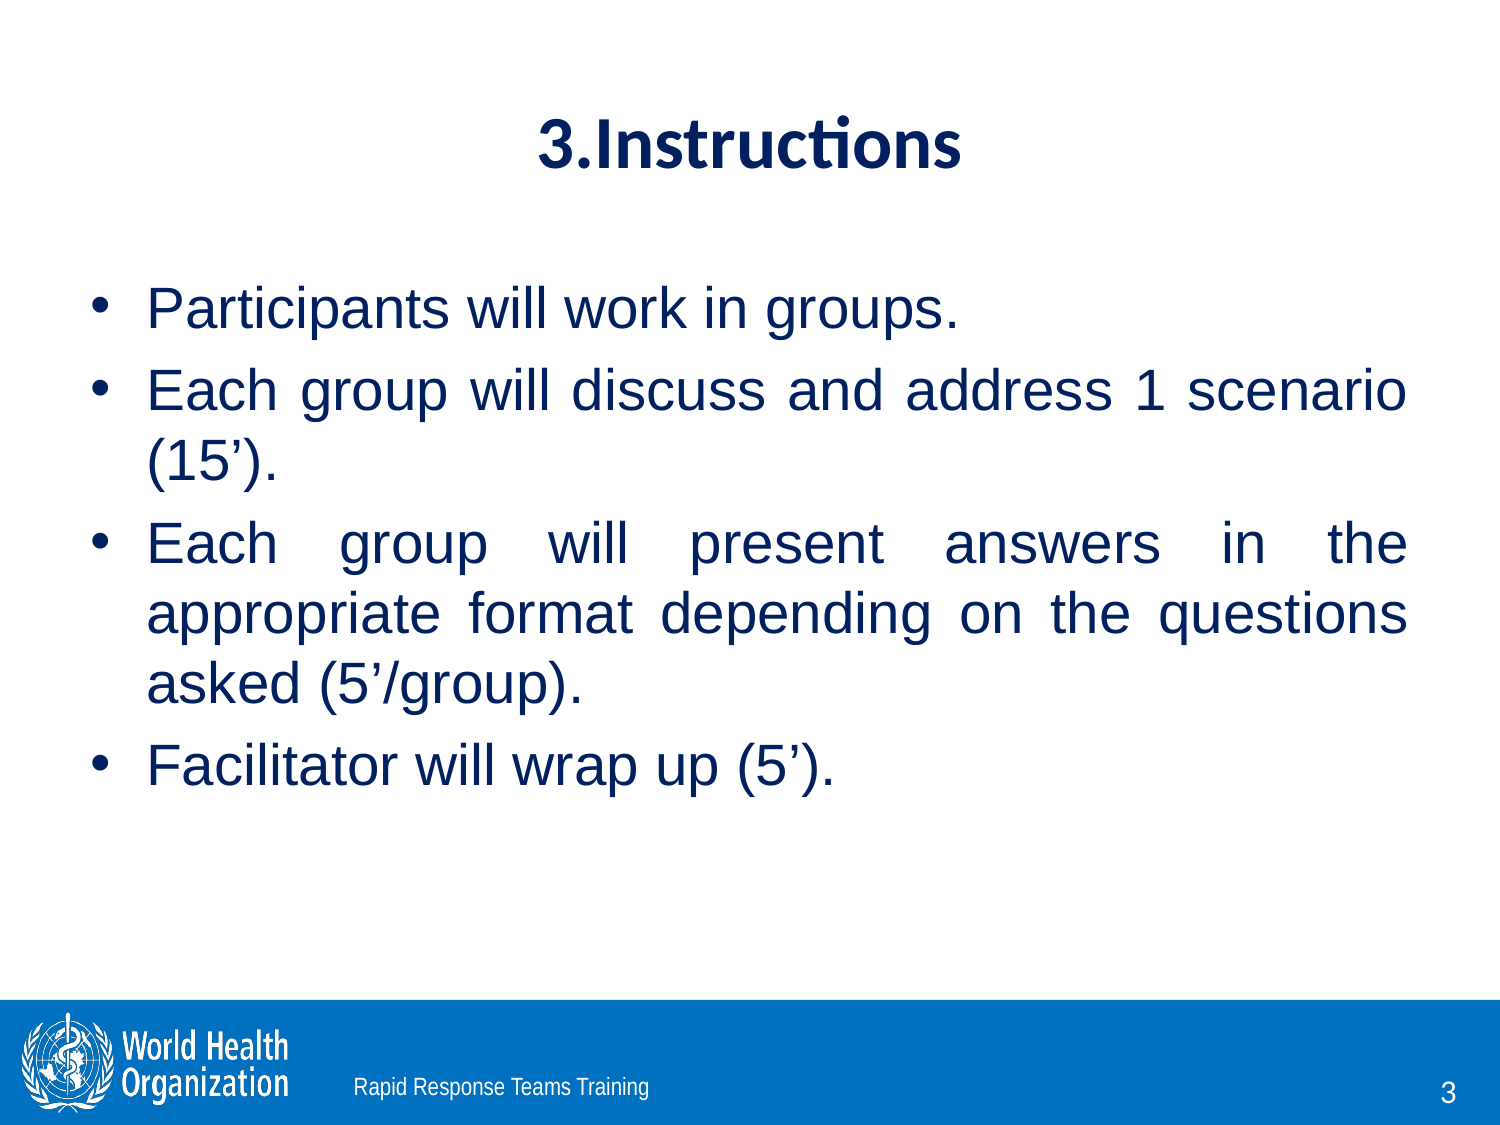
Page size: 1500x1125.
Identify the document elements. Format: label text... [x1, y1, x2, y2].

title 3.Instructions [75, 45, 1425, 233]
picture [21, 1012, 288, 1113]
list Participants will work in groups. Each group will discuss and address 1 scenario (15’). Each group will present answers in the appropriate format depending on the questions asked (5’/group). Facilitator will wrap up (5’). [75, 262, 1425, 1005]
